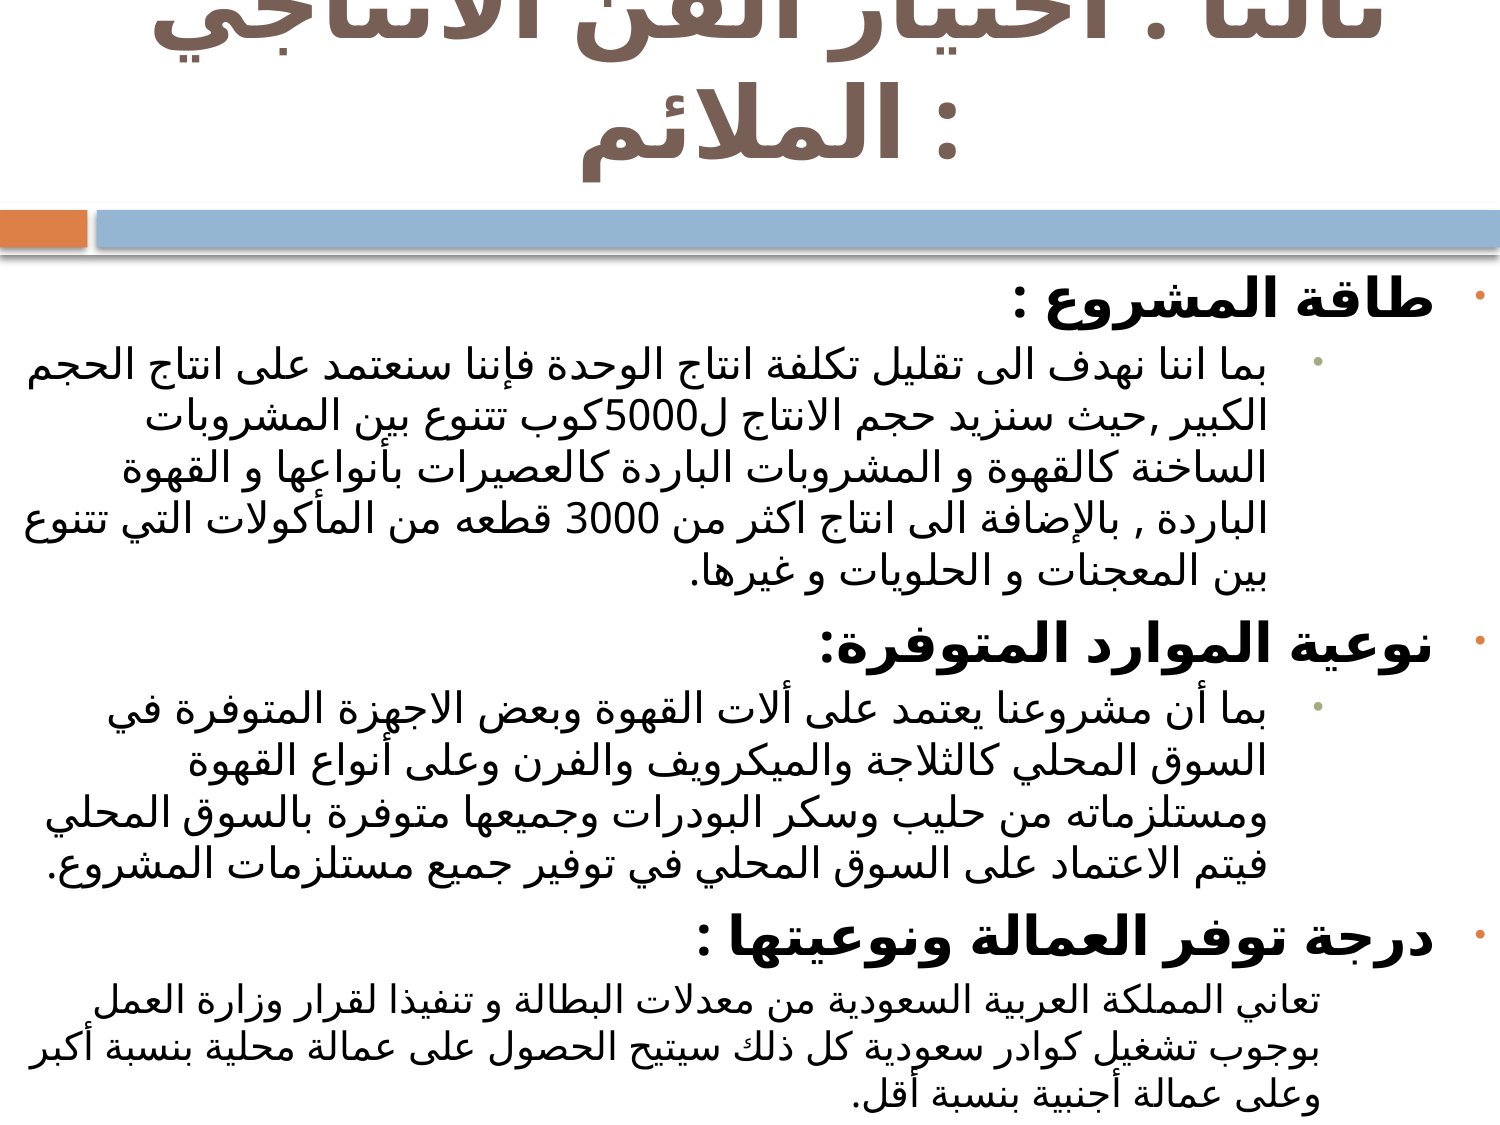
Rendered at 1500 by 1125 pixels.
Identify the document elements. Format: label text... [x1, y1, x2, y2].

title ثالثًا : اختيار الفن الانتاجي الملائم : [100, 37, 1438, 200]
list طاقة المشروع : بما اننا نهدف الى تقليل تكلفة انتاج الوحدة فإننا سنعتمد على انتاج الحجم الكبير ,حيث سنزيد حجم الانتاج ل5000كوب تتنوع بين المشروبات الساخنة كالقهوة و المشروبات الباردة كالعصيرات بأنواعها و القهوة الباردة , بالإضافة الى انتاج اكثر من 3000 قطعه من المأكولات التي تتنوع بين المعجنات و الحلويات و غيرها. نوعية الموارد المتوفرة: بما أن مشروعنا يعتمد على ألات القهوة وبعض الاجهزة المتوفرة في السوق المحلي كالثلاجة والميكرويف والفرن وعلى أنواع القهوة ومستلزماته من حليب وسكر البودرات وجميعها متوفرة بالسوق المحلي فيتم الاعتماد على السوق المحلي في توفير جميع مستلزمات المشروع. درجة توفر العمالة ونوعيتها : تعاني المملكة العربية السعودية من معدلات البطالة و تنفيذا لقرار وزارة العمل بوجوب تشغيل كوادر سعودية كل ذلك سيتيح الحصول على عمالة محلية بنسبة أكبر وعلى عمالة أجنبية بنسبة أقل. [0, 255, 1500, 1125]
